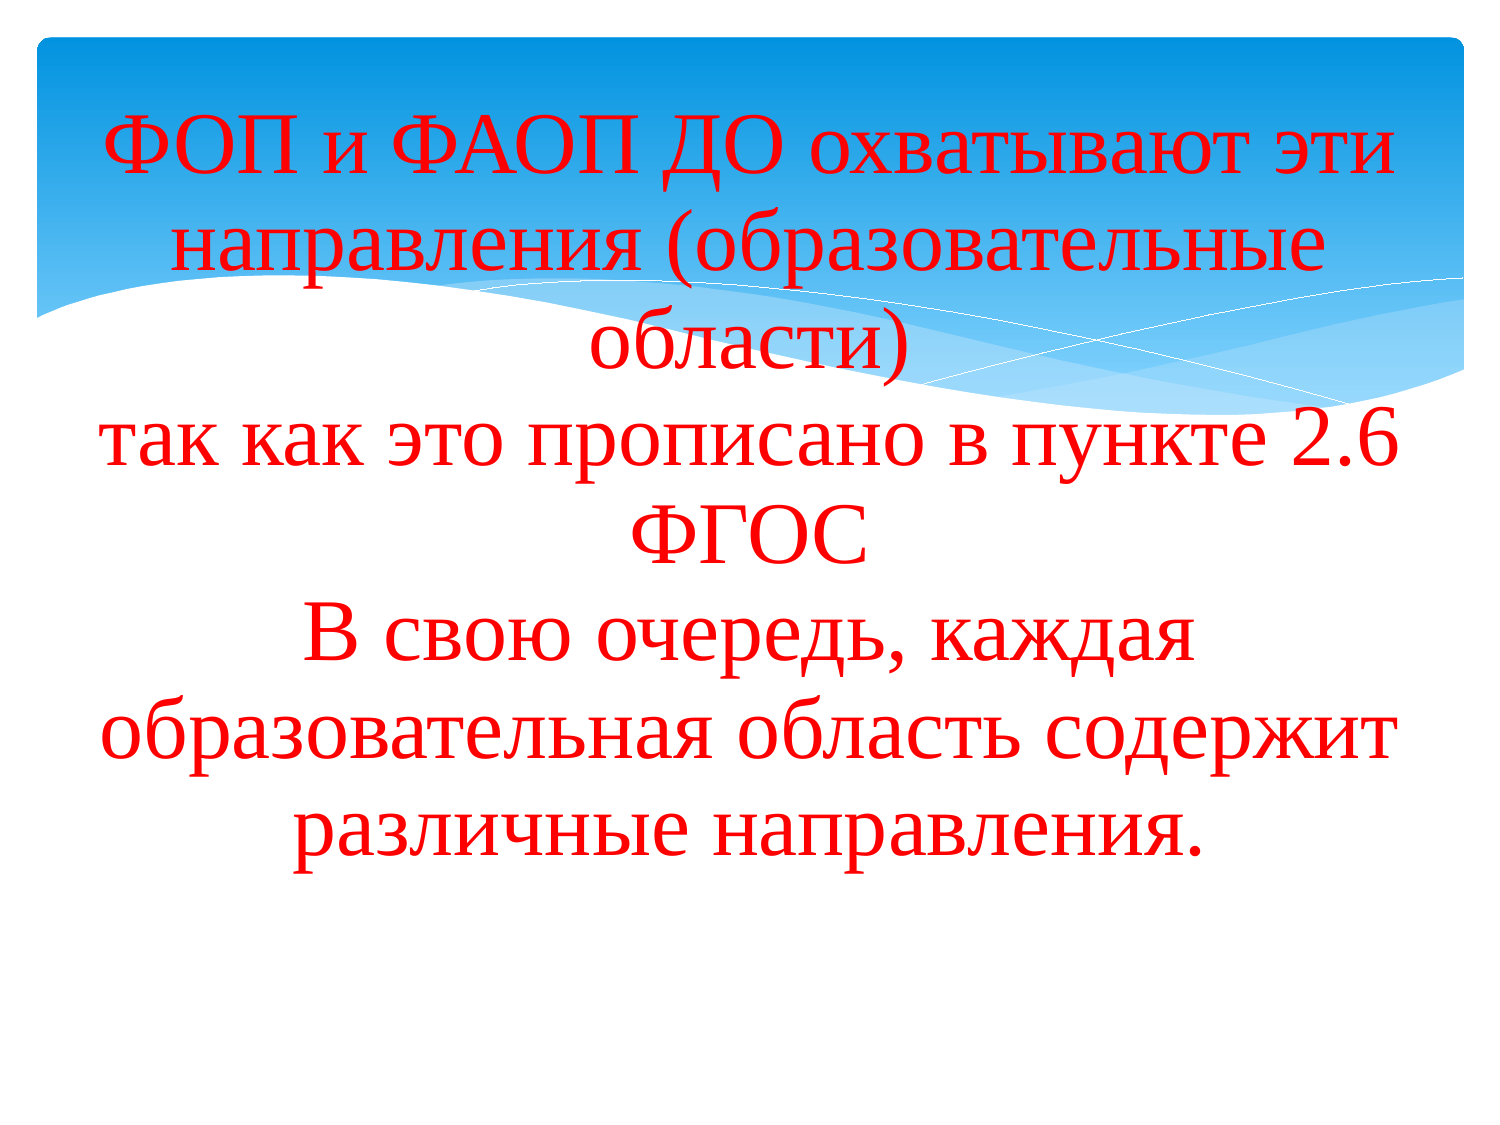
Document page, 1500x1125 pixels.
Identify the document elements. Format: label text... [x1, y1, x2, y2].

title ФОП и ФАОП ДО охватывают эти направления (образовательные области) так как это прописано в пункте 2.6 ФГОС В свою очередь, каждая образовательная область содержит различные направления. [75, 55, 1425, 1012]
